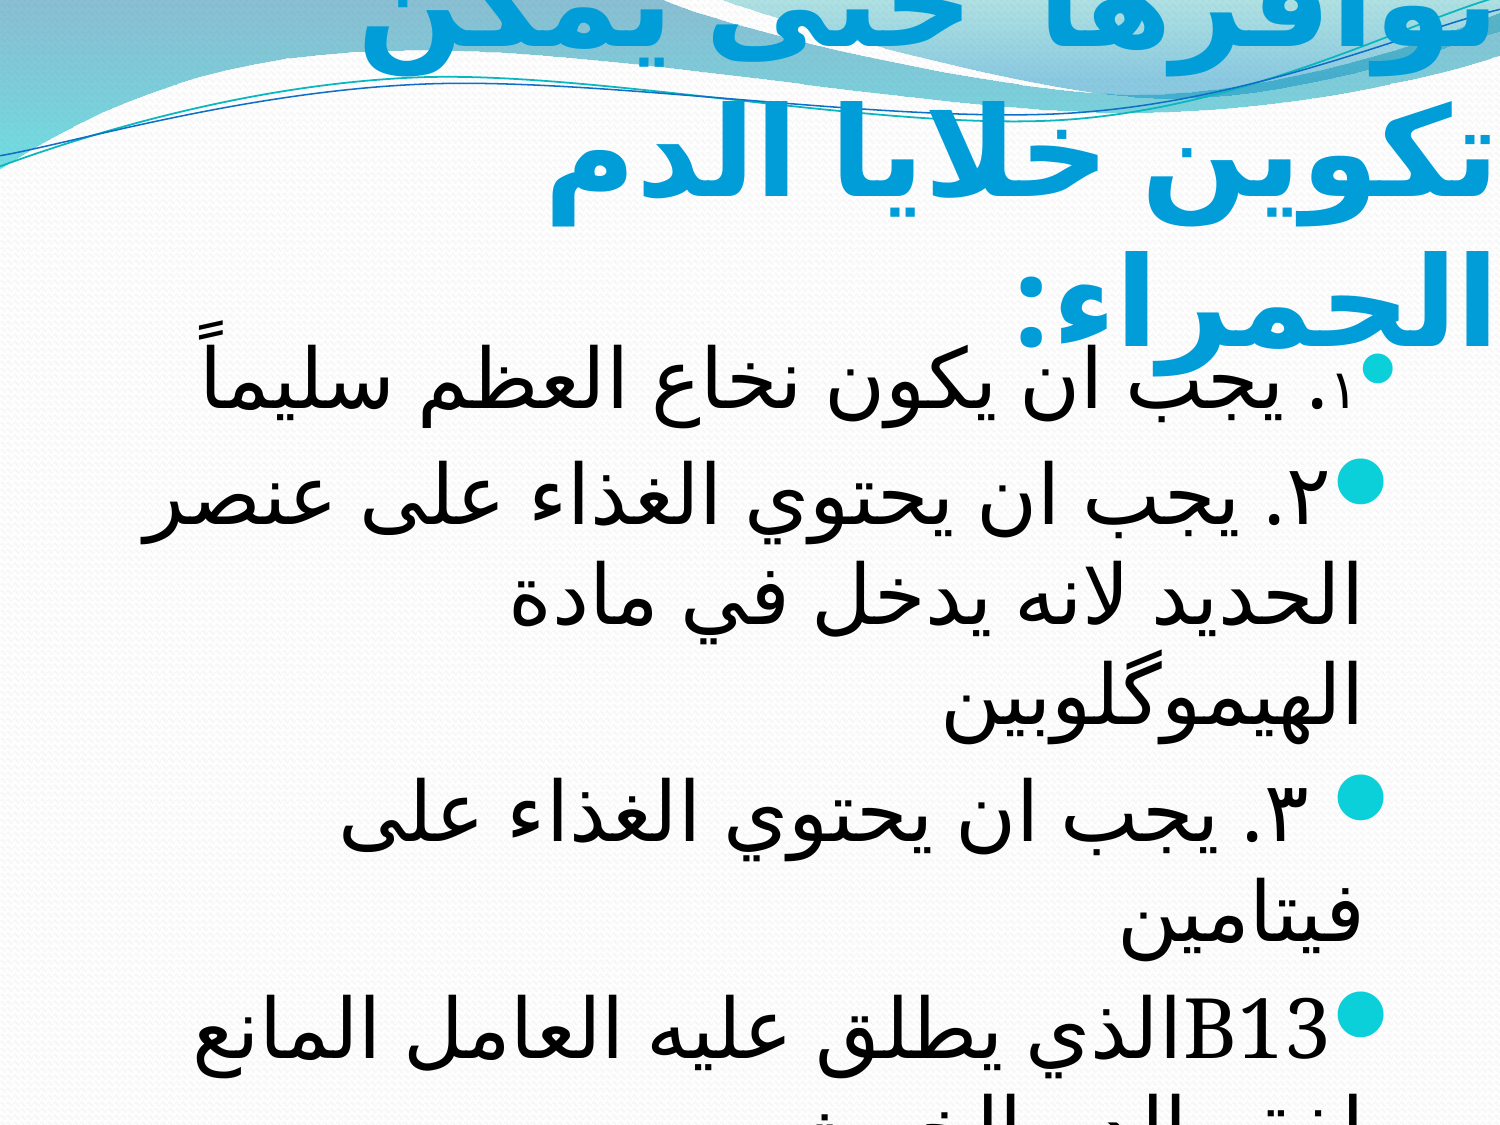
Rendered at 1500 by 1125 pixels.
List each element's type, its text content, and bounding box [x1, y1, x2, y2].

title من الامور التي يجب توافرها حتى يمكن تكوين خلايا الدم الحمراء: [150, 184, 1500, 372]
list ١. يجب ان يكون نخاع العظم سليماً ٢. يجب ان يحتوي الغذاء على عنصر الحديد لانه يدخل في مادة الهيموگلوبين ٣. يجب ان يحتوي الغذاء على فيتامين B13الذي يطلق عليه العامل المانع لفقر الدم الخبيث [75, 317, 1425, 1038]
